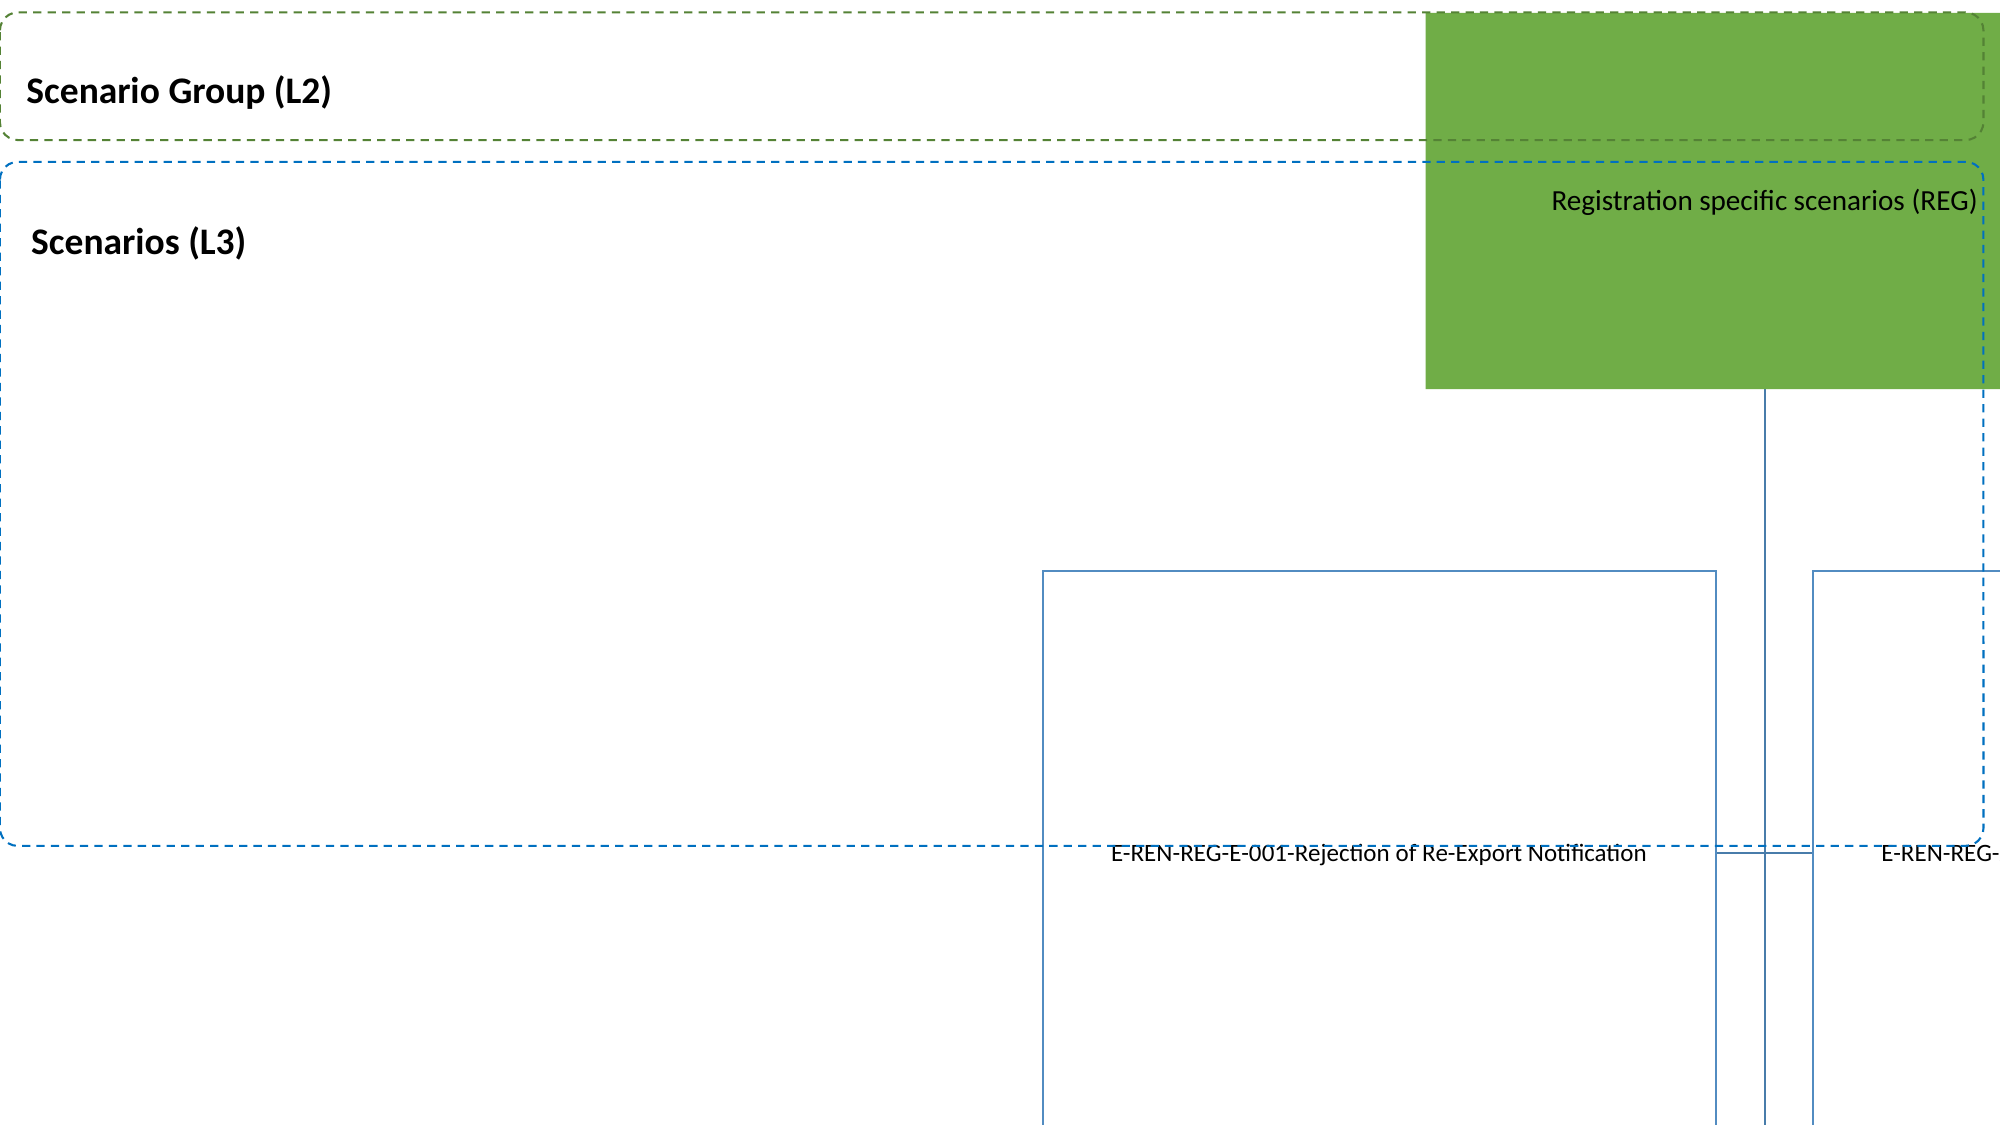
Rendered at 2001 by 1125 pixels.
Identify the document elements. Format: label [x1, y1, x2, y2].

text_box [0, 12, 1984, 846]
